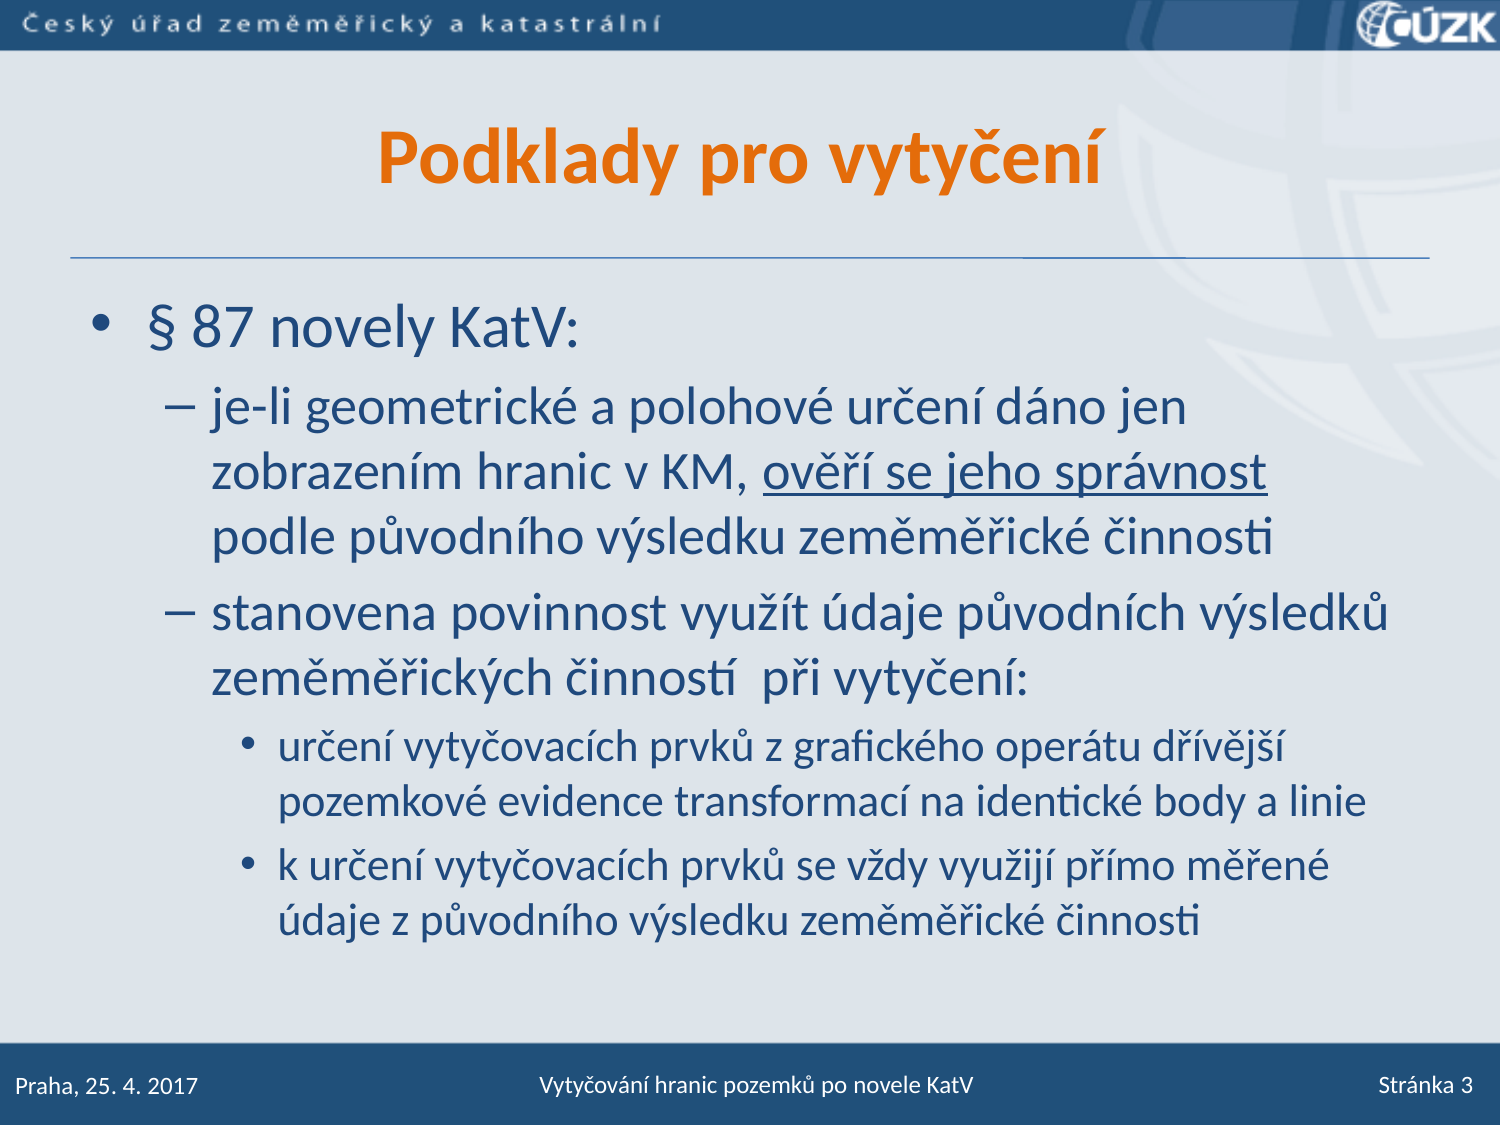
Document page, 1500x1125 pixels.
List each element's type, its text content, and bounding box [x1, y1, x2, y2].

list § 87 novely KatV: je-li geometrické a polohové určení dáno jen zobrazením hranic v KM, ověří se jeho správnost podle původního výsledku zeměměřické činnosti stanovena povinnost využít údaje původních výsledků zeměměřických činností při vytyčení: určení vytyčovacích prvků z grafického operátu dřívější pozemkové evidence transformací na identické body a linie k určení vytyčovacích prvků se vždy využijí přímo měřené údaje z původního výsledku zeměměřické činnosti [75, 277, 1425, 1020]
slide_number Praha, 25. 4. 2017 [0, 1054, 350, 1115]
slide_number Stránka 3 [1138, 1053, 1489, 1114]
picture [0, 0, 1500, 1125]
title Podklady pro vytyčení [75, 58, 1425, 247]
footer Vytyčování hranic pozemků po novele KatV [492, 1053, 1022, 1114]
